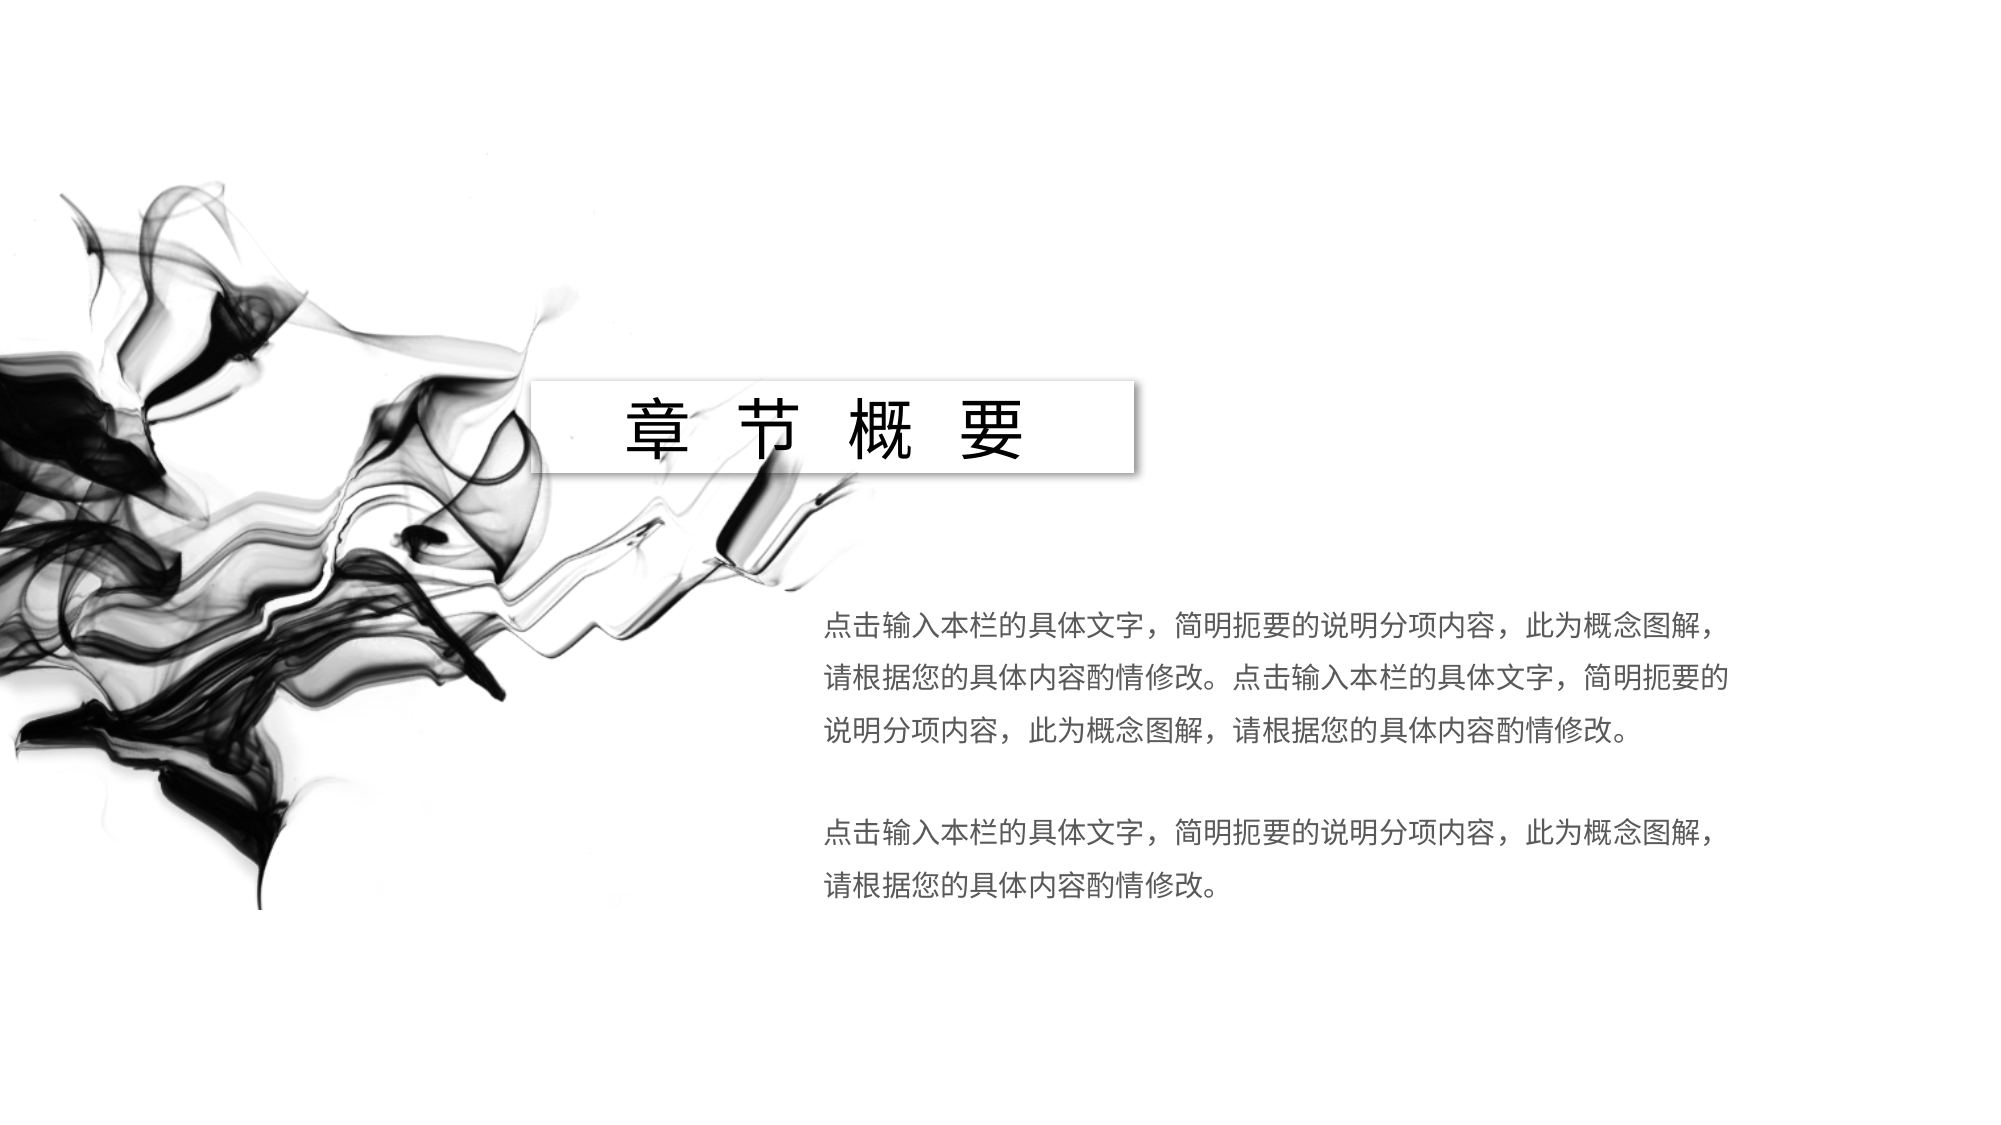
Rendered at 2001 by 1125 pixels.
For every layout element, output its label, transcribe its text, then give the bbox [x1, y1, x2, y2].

text_box 点击输入本栏的具体文字，简明扼要的说明分项内容，此为概念图解，请根据您的具体内容酌情修改。点击输入本栏的具体文字，简明扼要的说明分项内容，此为概念图解，请根据您的具体内容酌情修改。 [891, 582, 1768, 782]
picture [0, 61, 891, 953]
text_box 点击输入本栏的具体文字，简明扼要的说明分项内容，此为概念图解，请根据您的具体内容酌情修改。 [891, 789, 1768, 910]
text_box 章 节 概 要 [891, 381, 1134, 473]
